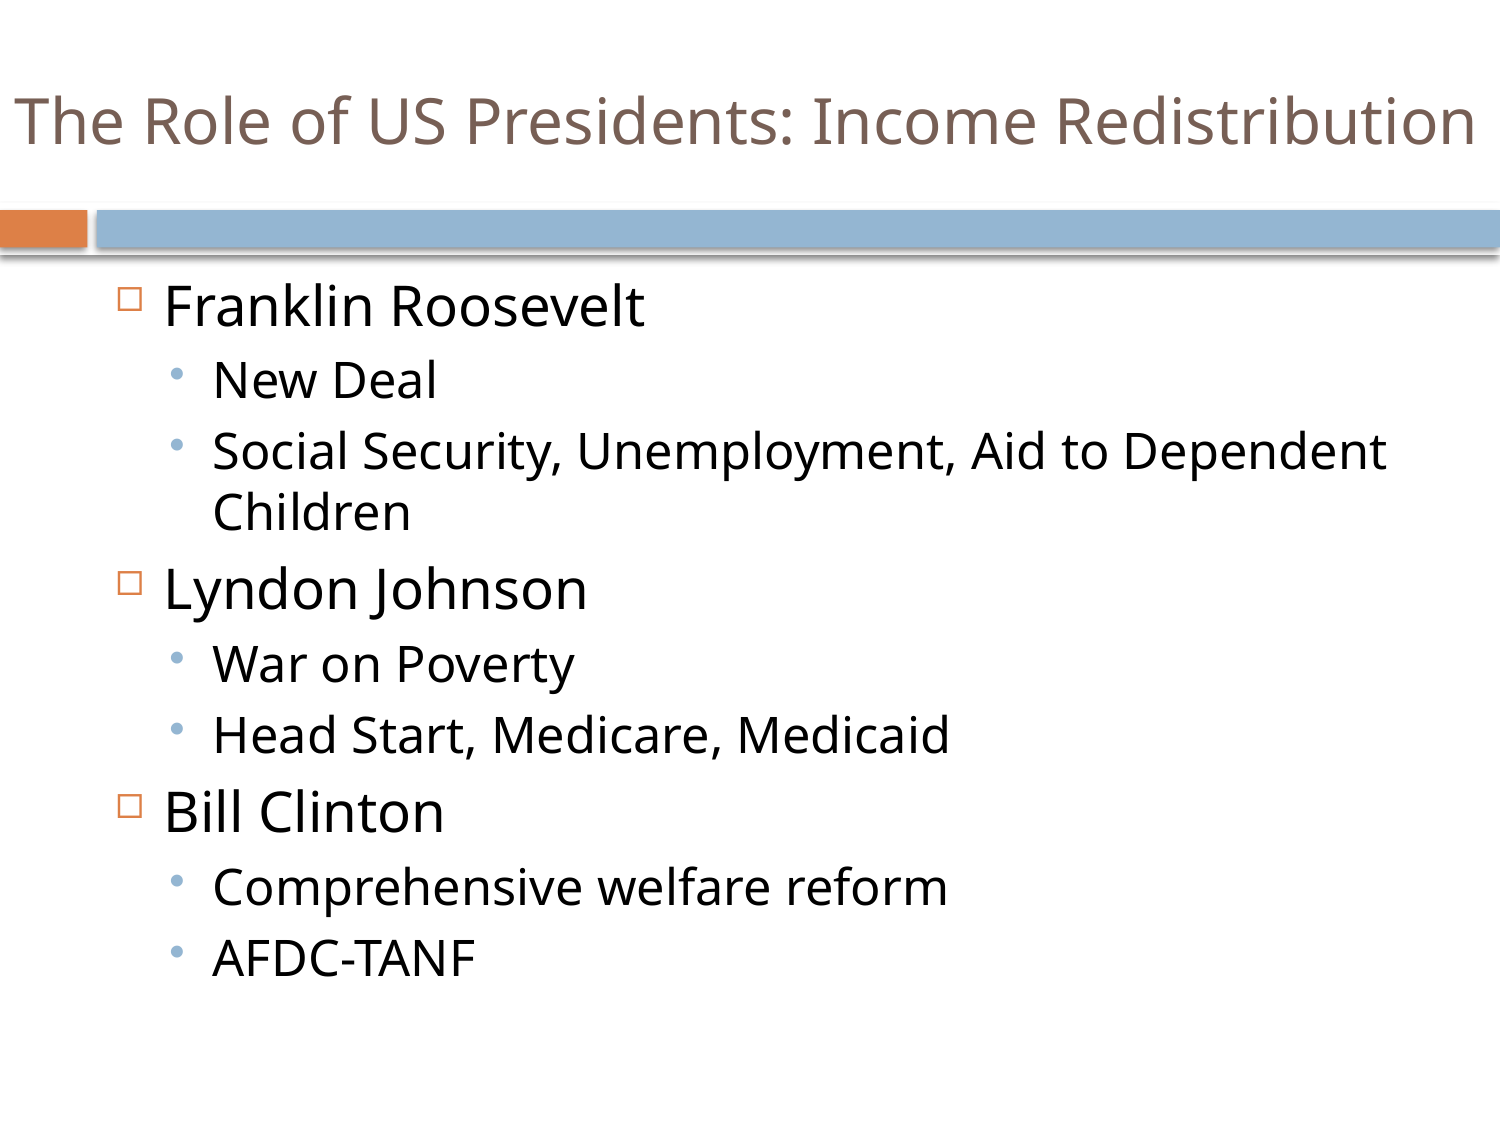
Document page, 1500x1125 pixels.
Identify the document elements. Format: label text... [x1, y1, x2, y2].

title The Role of US Presidents: Income Redistribution [0, 37, 1500, 200]
list Franklin Roosevelt New Deal Social Security, Unemployment, Aid to Dependent Children Lyndon Johnson War on Poverty Head Start, Medicare, Medicaid Bill Clinton Comprehensive welfare reform AFDC-TANF [100, 262, 1438, 1000]
